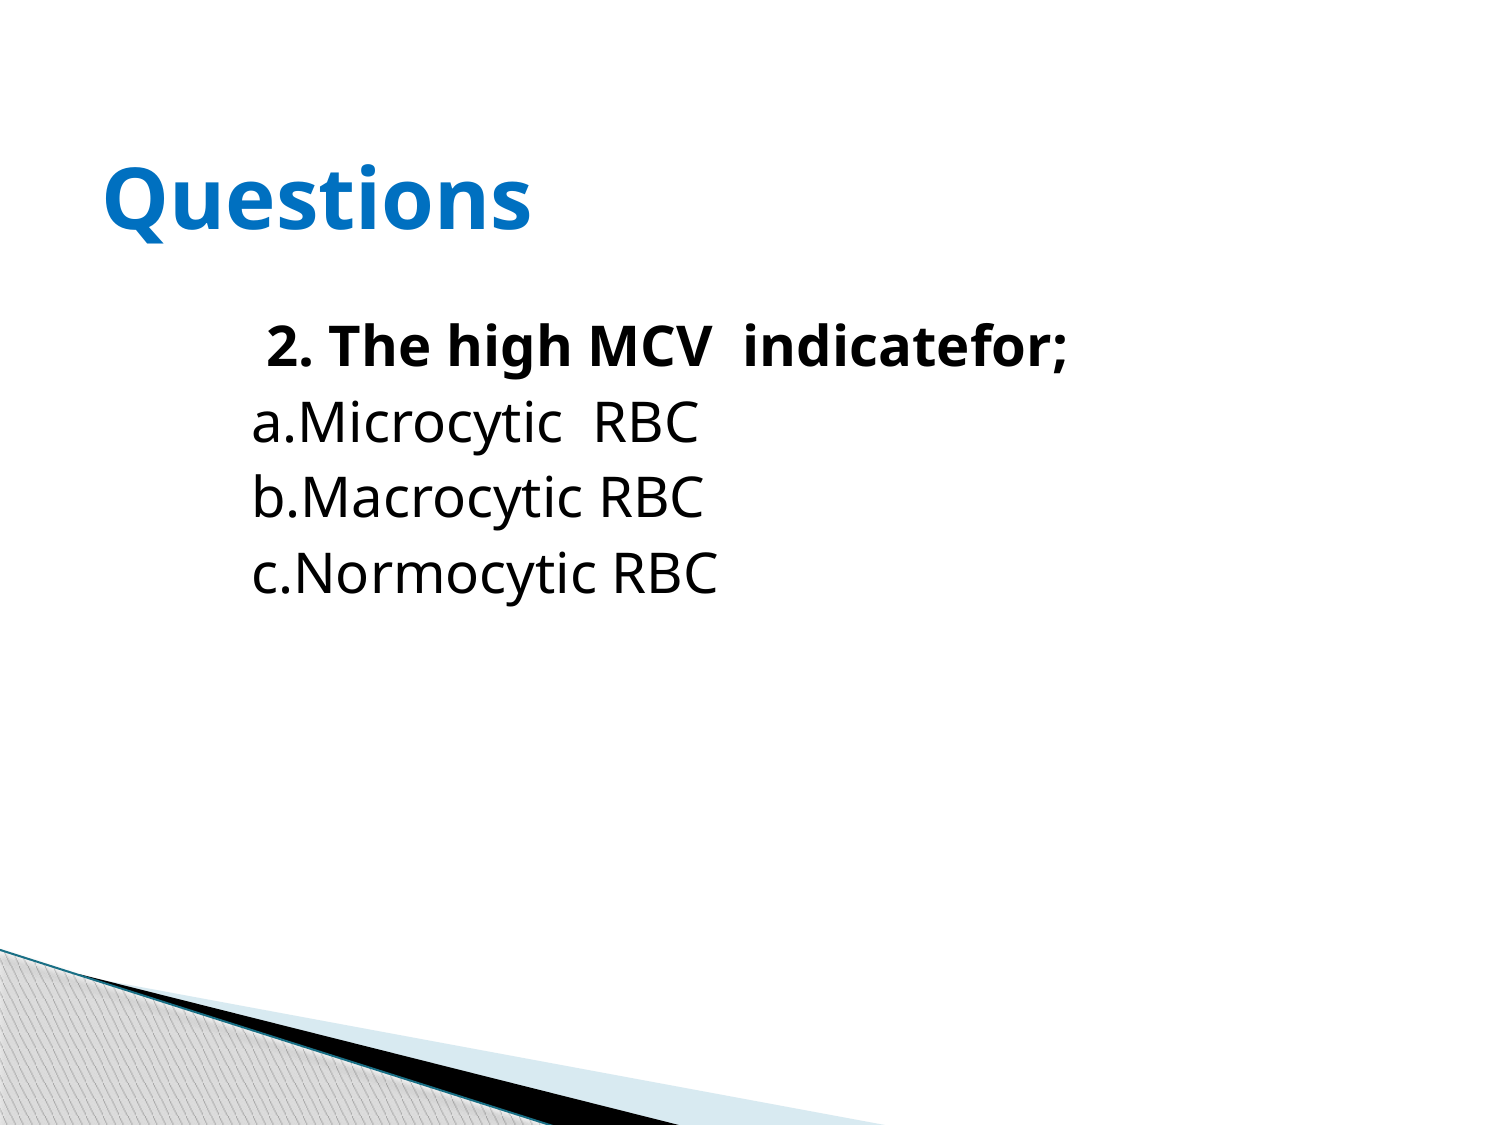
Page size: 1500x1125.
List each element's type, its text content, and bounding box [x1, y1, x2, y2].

title Questions [64, 101, 1415, 290]
list 2. The high MCV indicatefor; a.Microcytic RBC b.Macrocytic RBC c.Normocytic RBC [218, 302, 1294, 929]
